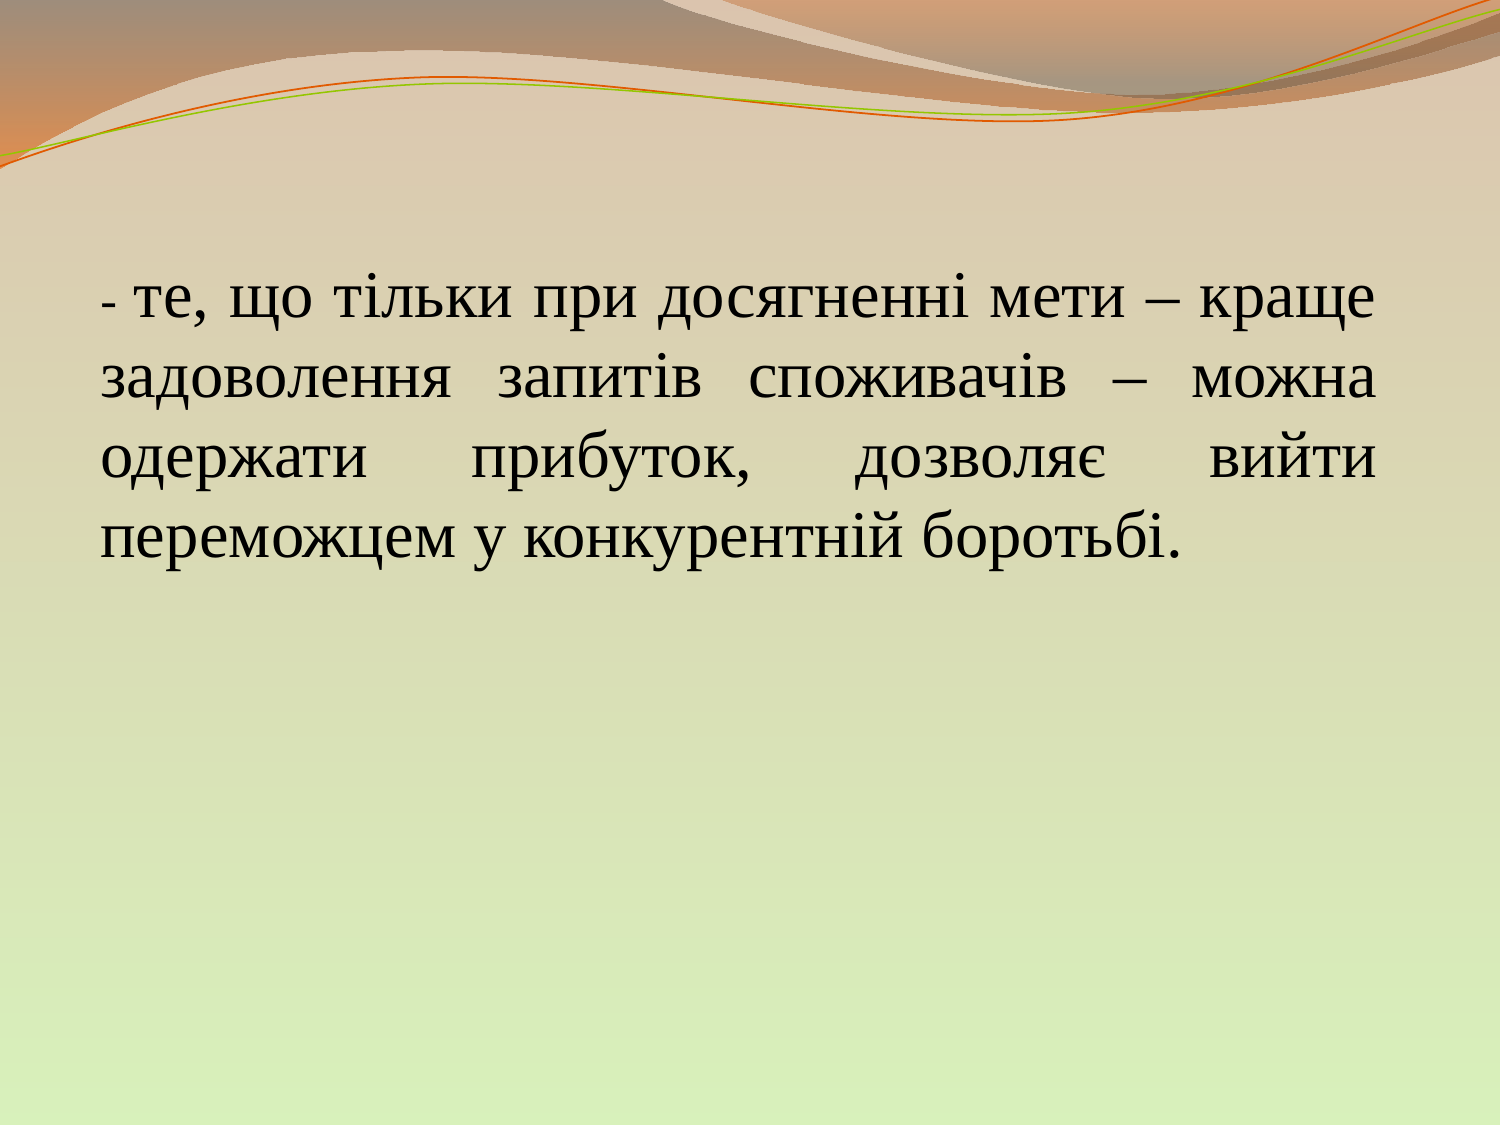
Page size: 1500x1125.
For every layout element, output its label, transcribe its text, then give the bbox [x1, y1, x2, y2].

subtitle - те, що тільки при досягненні мети – краще задоволення запитів споживачів – можна одержати прибуток, дозволяє вийти переможцем у конкурентній боротьбі. [100, 243, 1390, 532]
